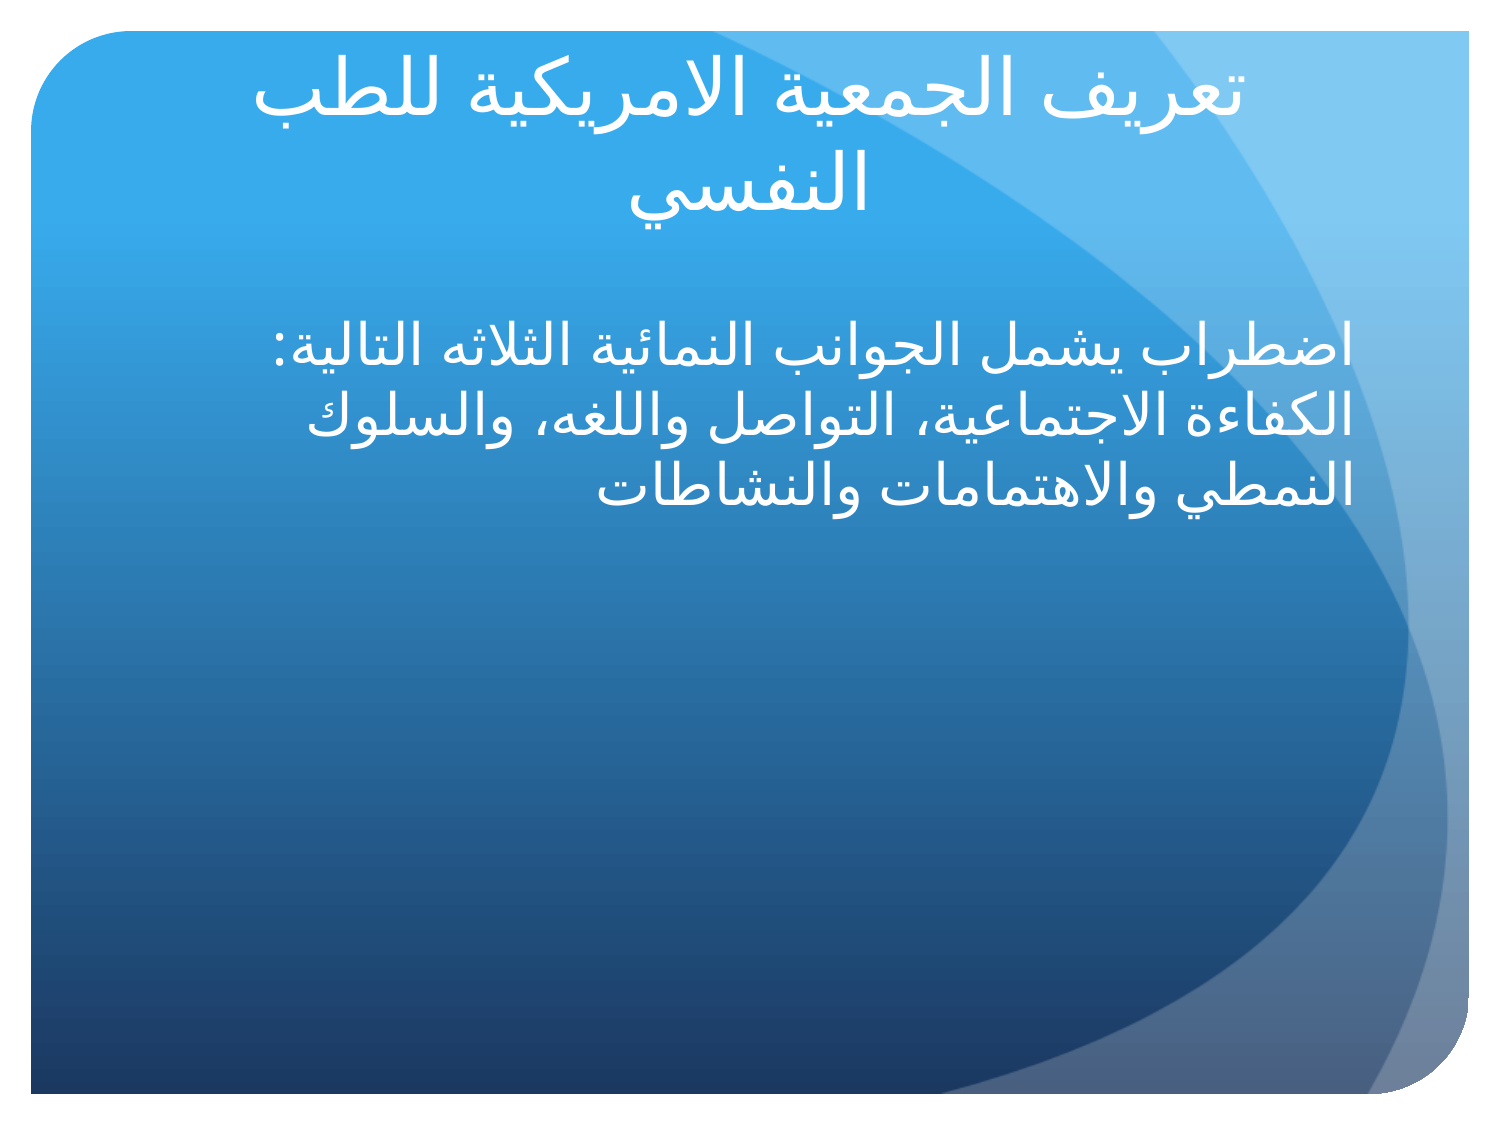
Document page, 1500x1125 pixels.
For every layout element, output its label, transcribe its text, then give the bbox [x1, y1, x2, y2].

title تعريف الجمعية الامريكية للطب النفسي [127, 62, 1372, 234]
picture [24, 30, 1473, 1094]
list اضطراب يشمل الجوانب النمائية الثلاثه التالية: الكفاءة الاجتماعية، التواصل واللغه، والسلوك النمطي والاهتمامات والنشاطات [127, 299, 1372, 991]
